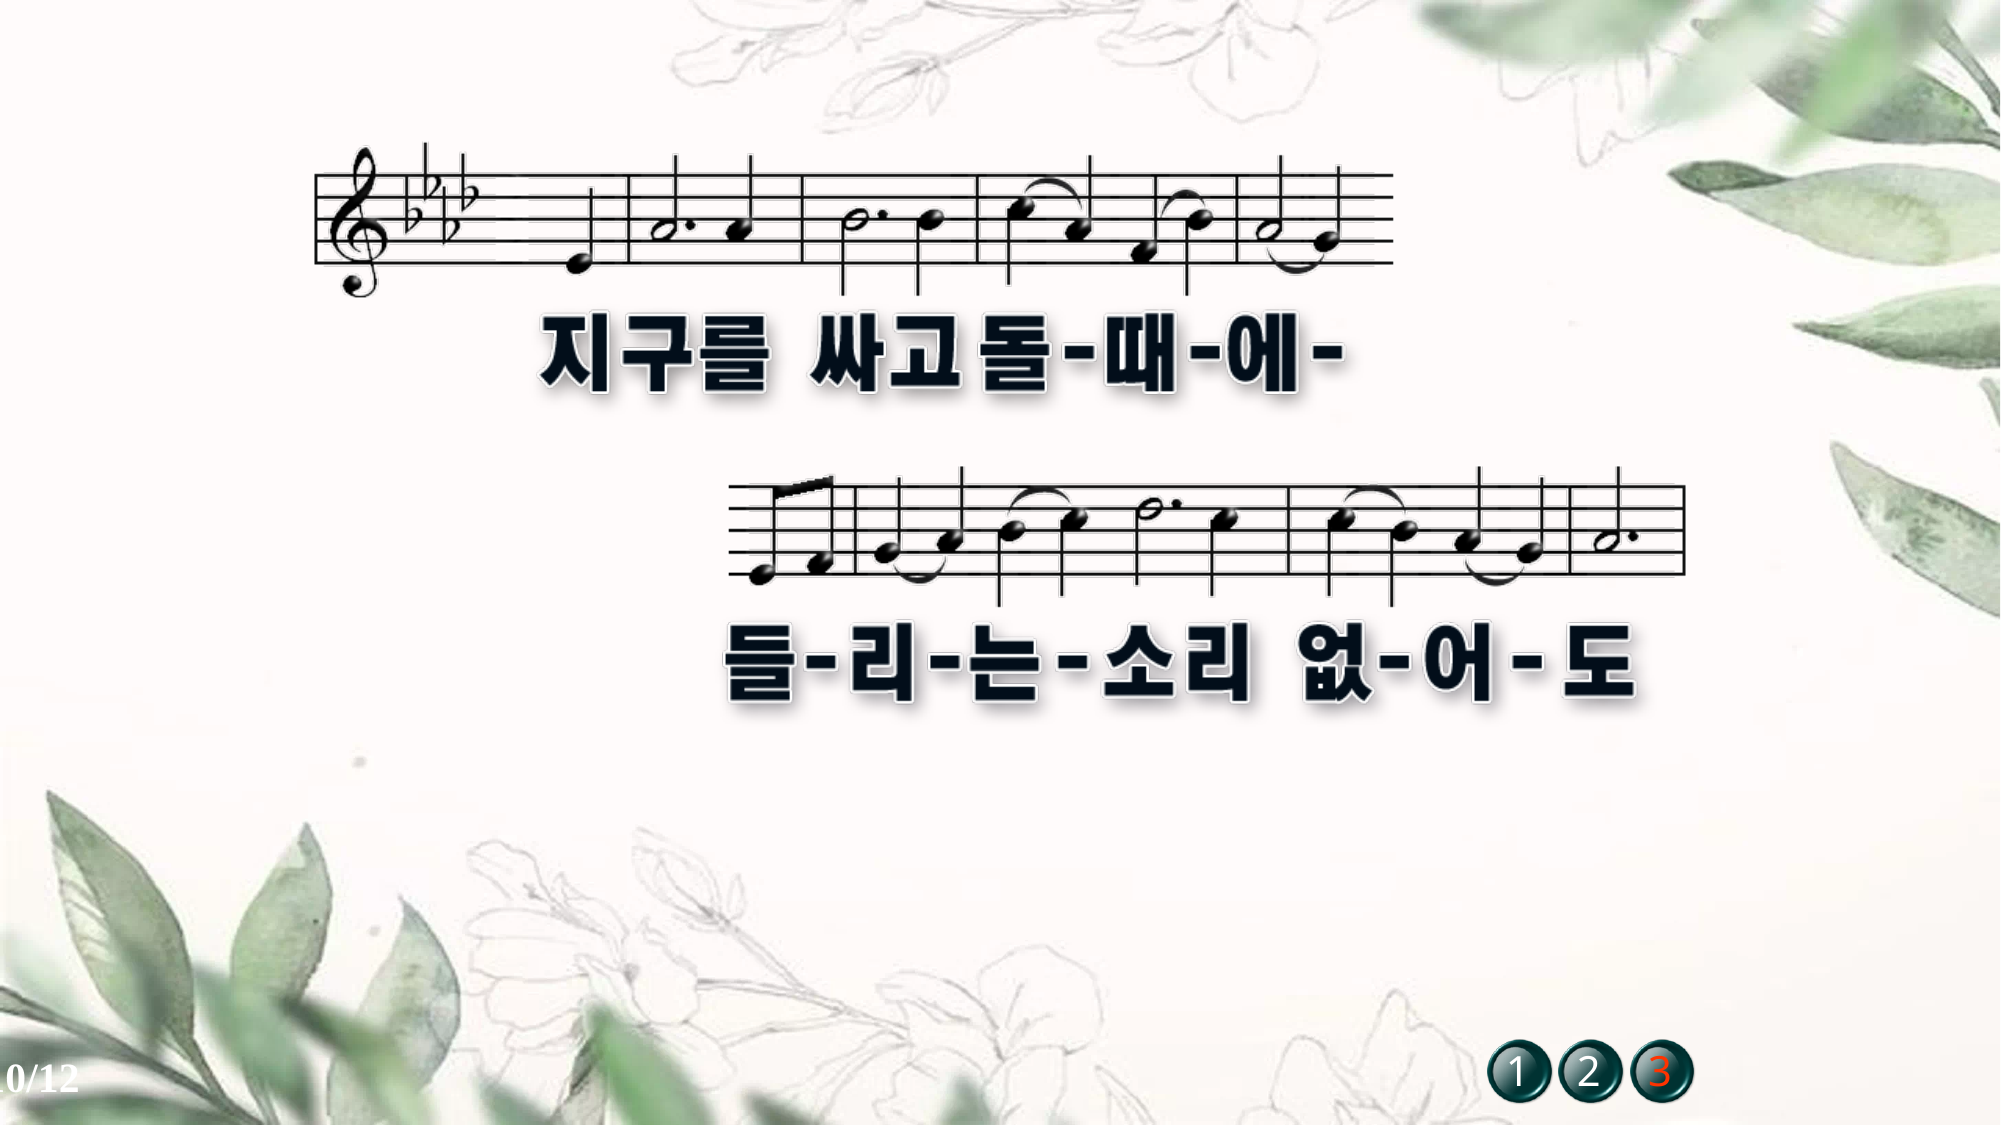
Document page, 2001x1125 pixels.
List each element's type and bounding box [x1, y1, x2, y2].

text_box [1555, 1035, 1626, 1106]
text_box [1484, 1035, 1555, 1106]
text_box [1627, 1035, 1697, 1106]
picture [0, 0, 2001, 1125]
